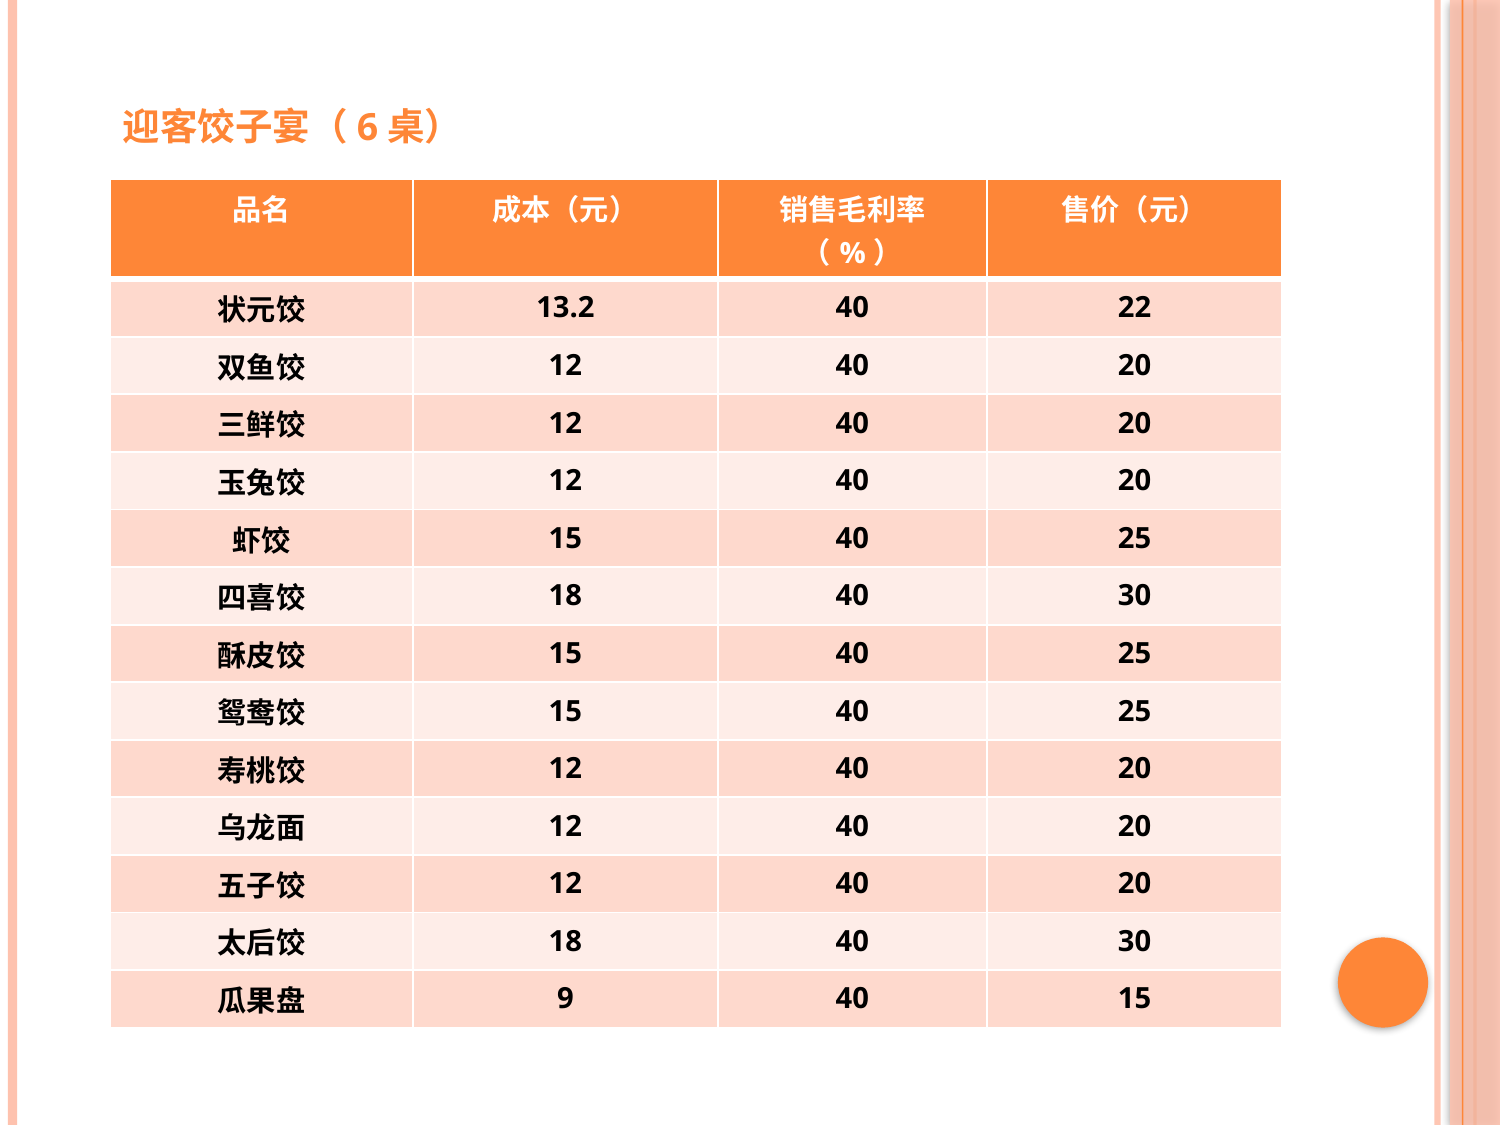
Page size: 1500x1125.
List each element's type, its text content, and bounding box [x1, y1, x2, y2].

table_cell 乌龙面 [111, 798, 412, 854]
text_box 迎客饺子宴（6桌） [108, 95, 550, 156]
table_cell 40 [719, 798, 986, 854]
table_cell 太后饺 [111, 913, 412, 969]
table_cell 12 [414, 395, 717, 451]
table_cell 40 [719, 971, 986, 1027]
table_cell 12 [414, 741, 717, 796]
table_cell 20 [988, 798, 1281, 854]
table_cell 15 [414, 626, 717, 681]
table_cell 瓜果盘 [111, 971, 412, 1027]
table_cell 虾饺 [111, 510, 412, 566]
table_cell 15 [414, 683, 717, 739]
table_cell 20 [988, 453, 1281, 509]
table_cell 双鱼饺 [111, 338, 412, 393]
table_cell 40 [719, 338, 986, 393]
table_cell 四喜饺 [111, 568, 412, 624]
table_cell 40 [719, 626, 986, 681]
table_cell 30 [988, 913, 1281, 969]
table_header 售价（元） [988, 180, 1281, 276]
table_cell 30 [988, 568, 1281, 624]
table_cell 酥皮饺 [111, 626, 412, 681]
table_cell 25 [988, 510, 1281, 566]
table_cell 40 [719, 856, 986, 912]
table_cell 20 [988, 338, 1281, 393]
table_cell 40 [719, 913, 986, 969]
table_cell 三鲜饺 [111, 395, 412, 451]
table_cell 12 [414, 453, 717, 509]
table_cell 20 [988, 395, 1281, 451]
table_cell 玉兔饺 [111, 453, 412, 509]
table_cell 40 [719, 453, 986, 509]
table_cell 25 [988, 626, 1281, 681]
table_cell 20 [988, 741, 1281, 796]
table_cell 40 [719, 741, 986, 796]
table_cell 18 [414, 913, 717, 969]
table_cell 18 [414, 568, 717, 624]
table_cell 40 [719, 395, 986, 451]
table_cell 25 [988, 683, 1281, 739]
table_cell 鸳鸯饺 [111, 683, 412, 739]
table_cell 40 [719, 568, 986, 624]
table_header 销售毛利率（%） [719, 180, 986, 276]
table_cell 9 [414, 971, 717, 1027]
table_cell 13.2 [414, 282, 717, 336]
table_cell 15 [988, 971, 1281, 1027]
table_cell 40 [719, 683, 986, 739]
table_header 品名 [111, 180, 412, 276]
table_cell 五子饺 [111, 856, 412, 912]
table_cell 20 [988, 856, 1281, 912]
table_cell 状元饺 [111, 282, 412, 336]
table_cell 22 [988, 282, 1281, 336]
table_cell 40 [719, 510, 986, 566]
table_cell 40 [719, 282, 986, 336]
table_cell 15 [414, 510, 717, 566]
table_cell 12 [414, 338, 717, 393]
table_cell 12 [414, 856, 717, 912]
table_header 成本（元） [414, 180, 717, 276]
table_cell 寿桃饺 [111, 741, 412, 796]
table_cell 12 [414, 798, 717, 854]
